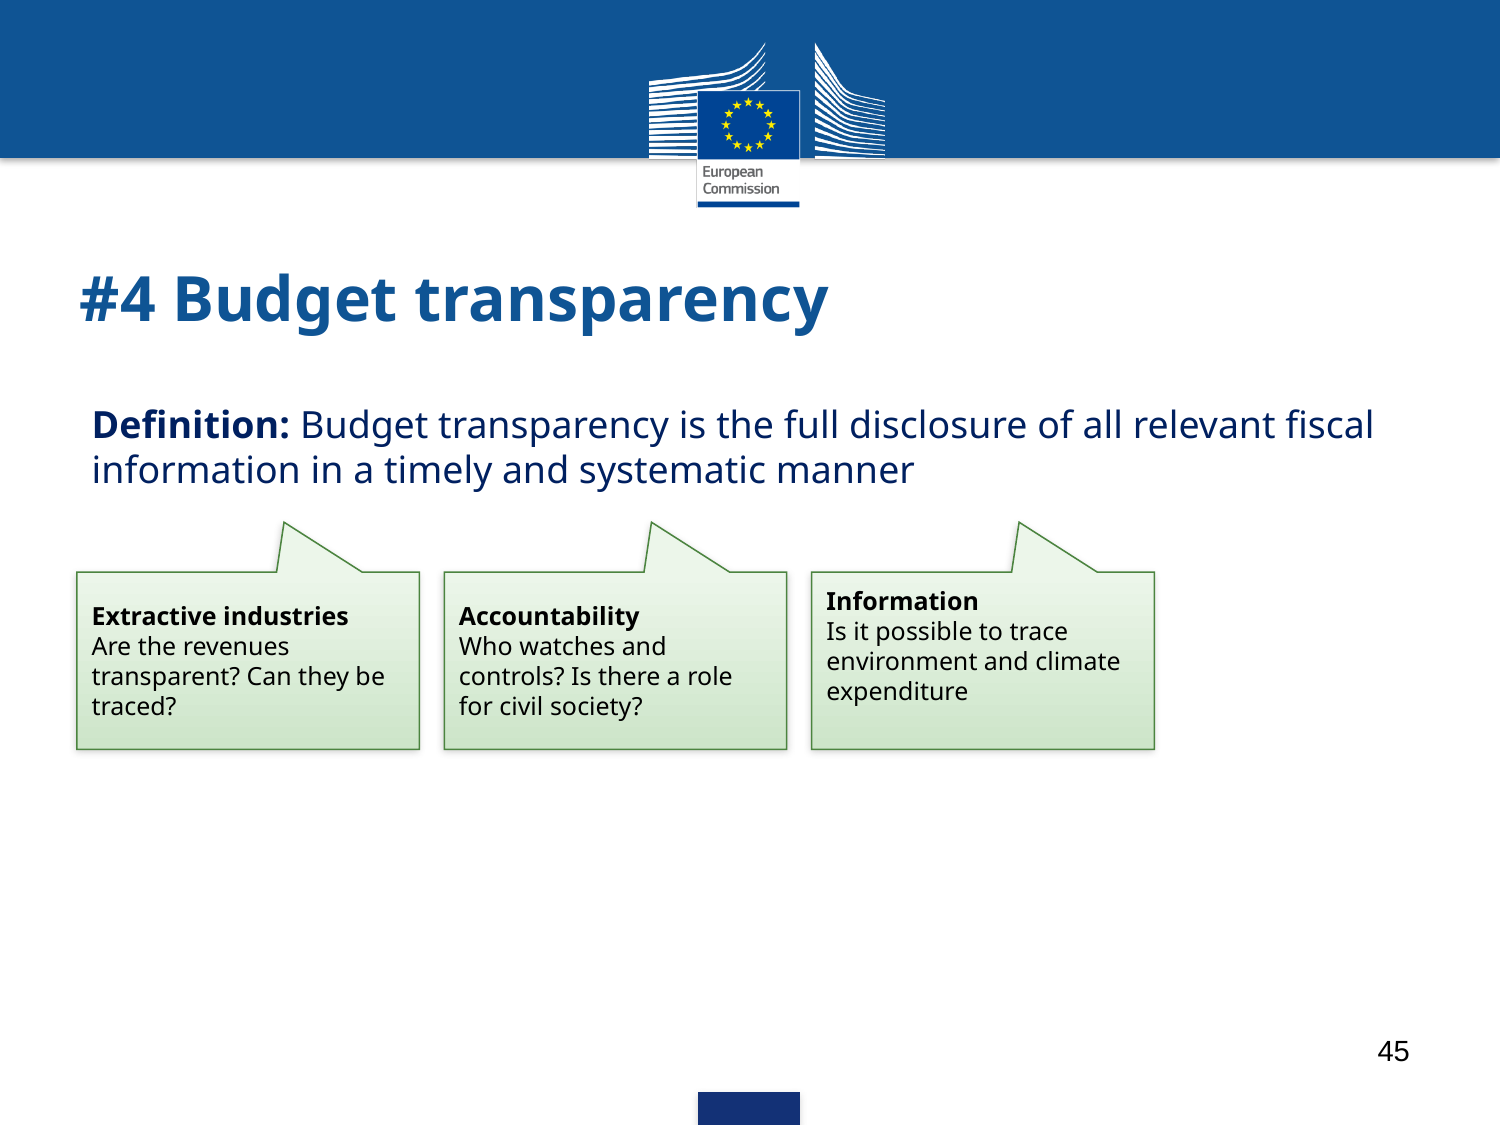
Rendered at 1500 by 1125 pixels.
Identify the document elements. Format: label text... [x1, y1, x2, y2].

picture [649, 42, 885, 208]
title #4 Budget transparency [64, 219, 1415, 374]
text_box Extractive industries Are the revenues transparent? Can they be traced? [76, 522, 420, 750]
slide_number 45 [1074, 1024, 1426, 1103]
text_box Accountability Who watches and controls? Is there a role for civil society? [444, 522, 787, 750]
text_box Information Is it possible to trace environment and climate expenditure [811, 522, 1155, 750]
text_box Definition: Budget transparency is the full disclosure of all relevant fiscal information in a timely and systematic manner [76, 393, 1400, 499]
